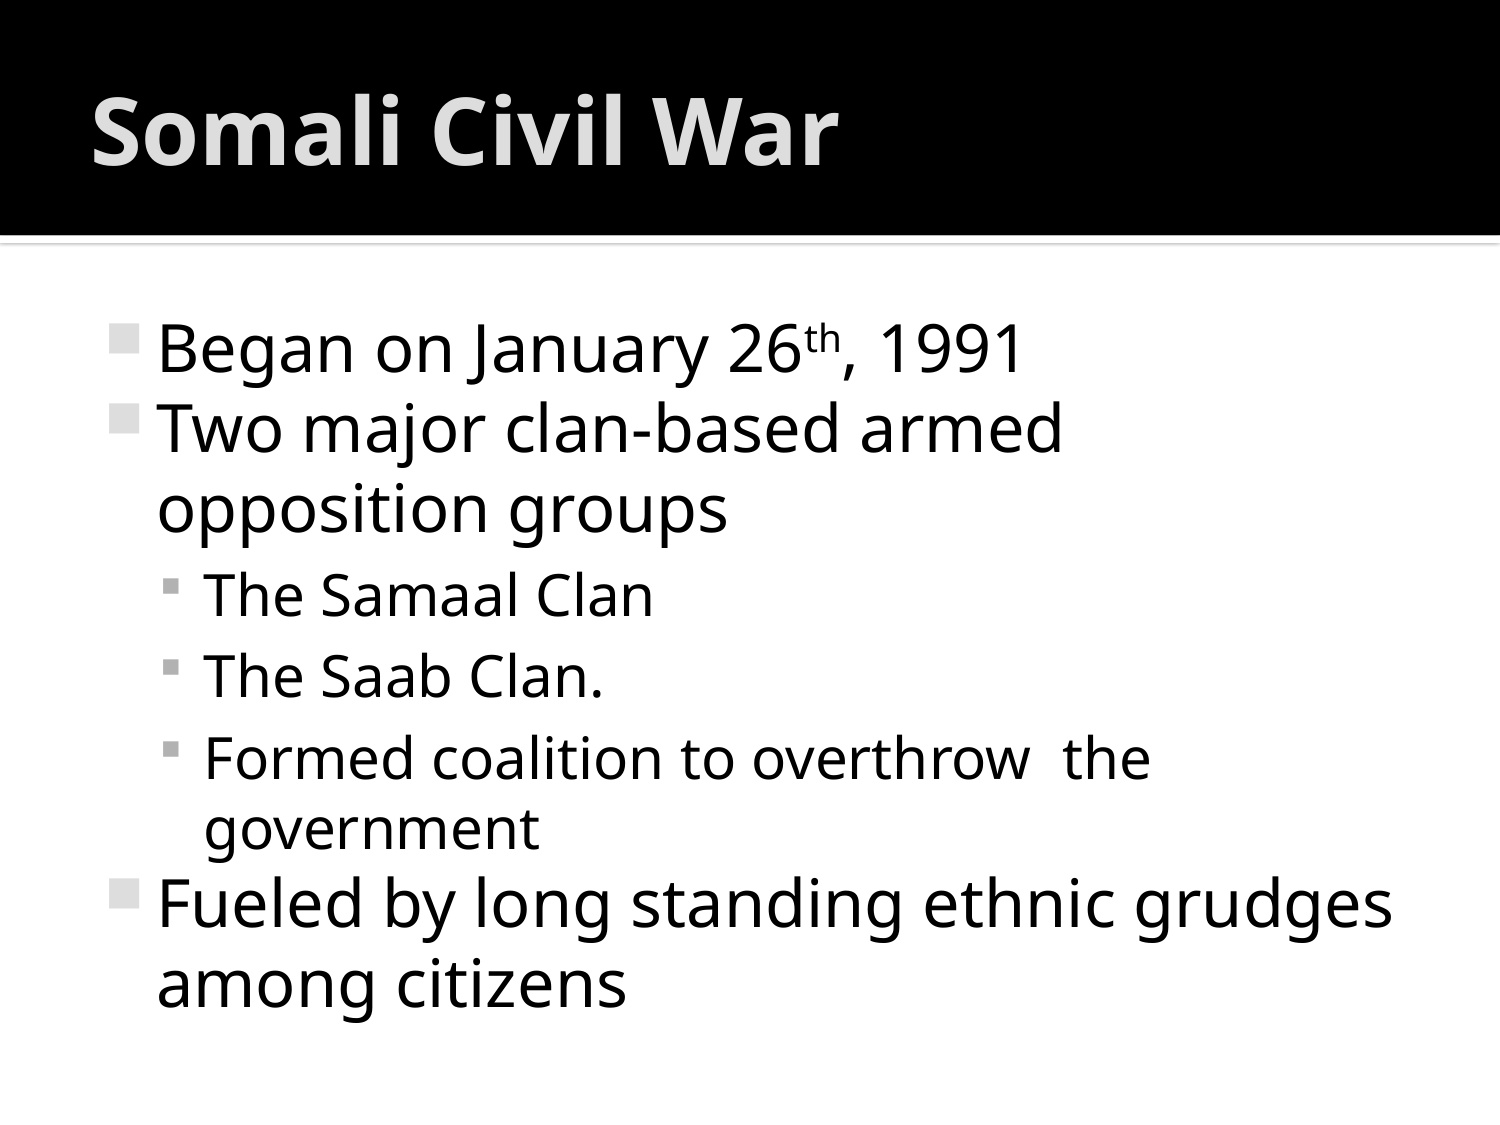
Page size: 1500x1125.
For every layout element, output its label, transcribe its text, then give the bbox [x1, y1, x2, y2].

list Began on January 26th, 1991 Two major clan-based armed opposition groups The Samaal Clan The Saab Clan. Formed coalition to overthrow the government Fueled by long standing ethnic grudges among citizens [75, 291, 1425, 1050]
title Somali Civil War [75, 25, 1425, 231]
